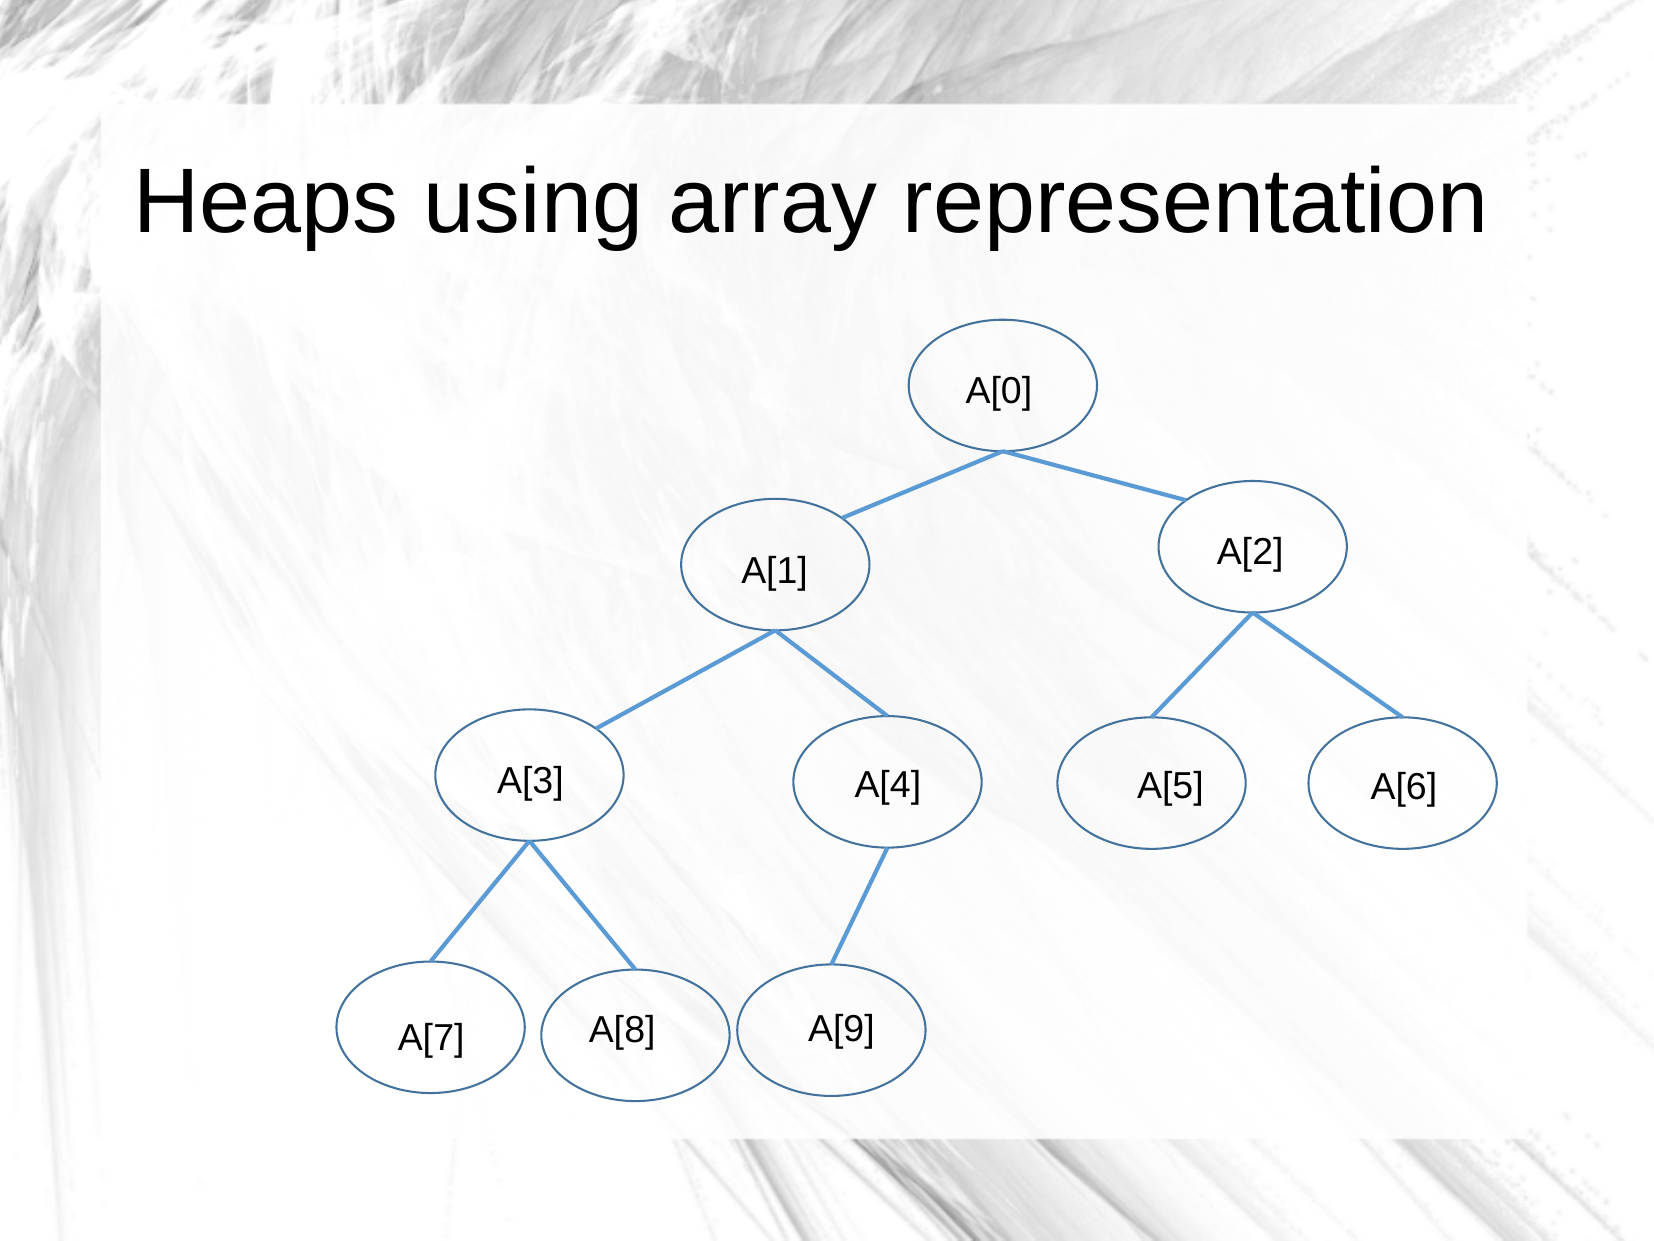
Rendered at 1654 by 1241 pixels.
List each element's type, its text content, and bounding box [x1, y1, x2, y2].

title Heaps using array representation [118, 112, 1506, 281]
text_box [336, 319, 1506, 1102]
picture [0, 0, 1654, 1241]
